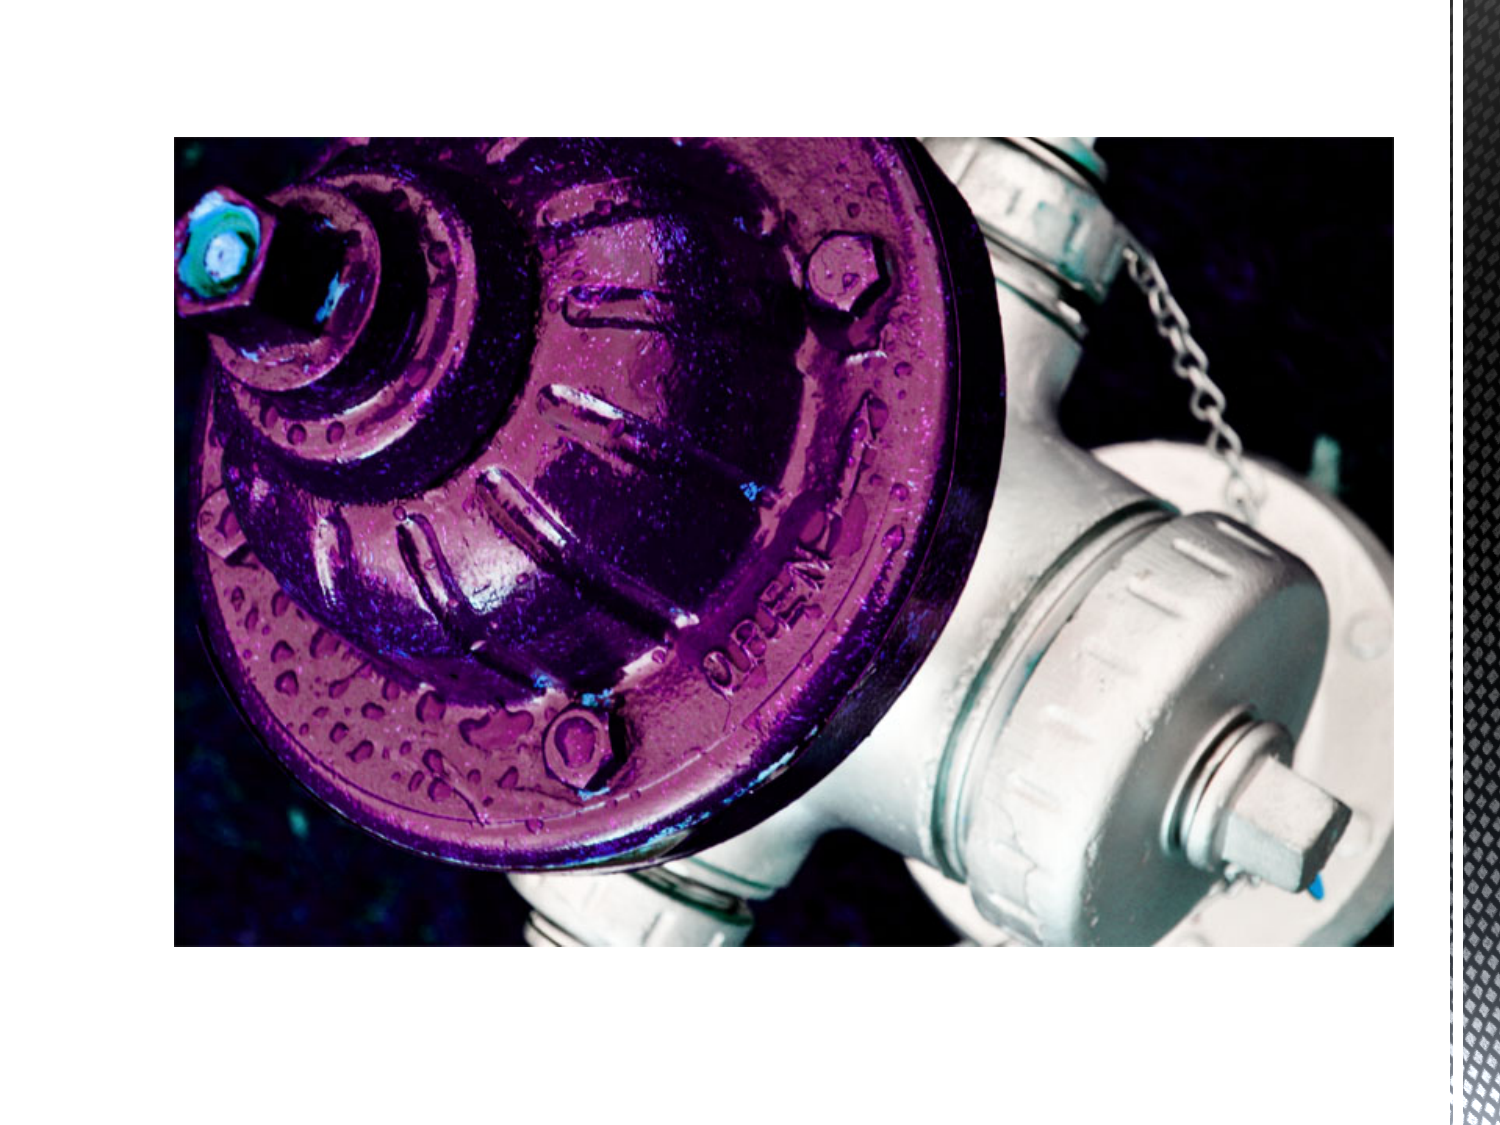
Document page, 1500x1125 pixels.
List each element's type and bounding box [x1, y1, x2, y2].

picture [174, 137, 1394, 948]
picture [1447, 0, 1500, 1125]
